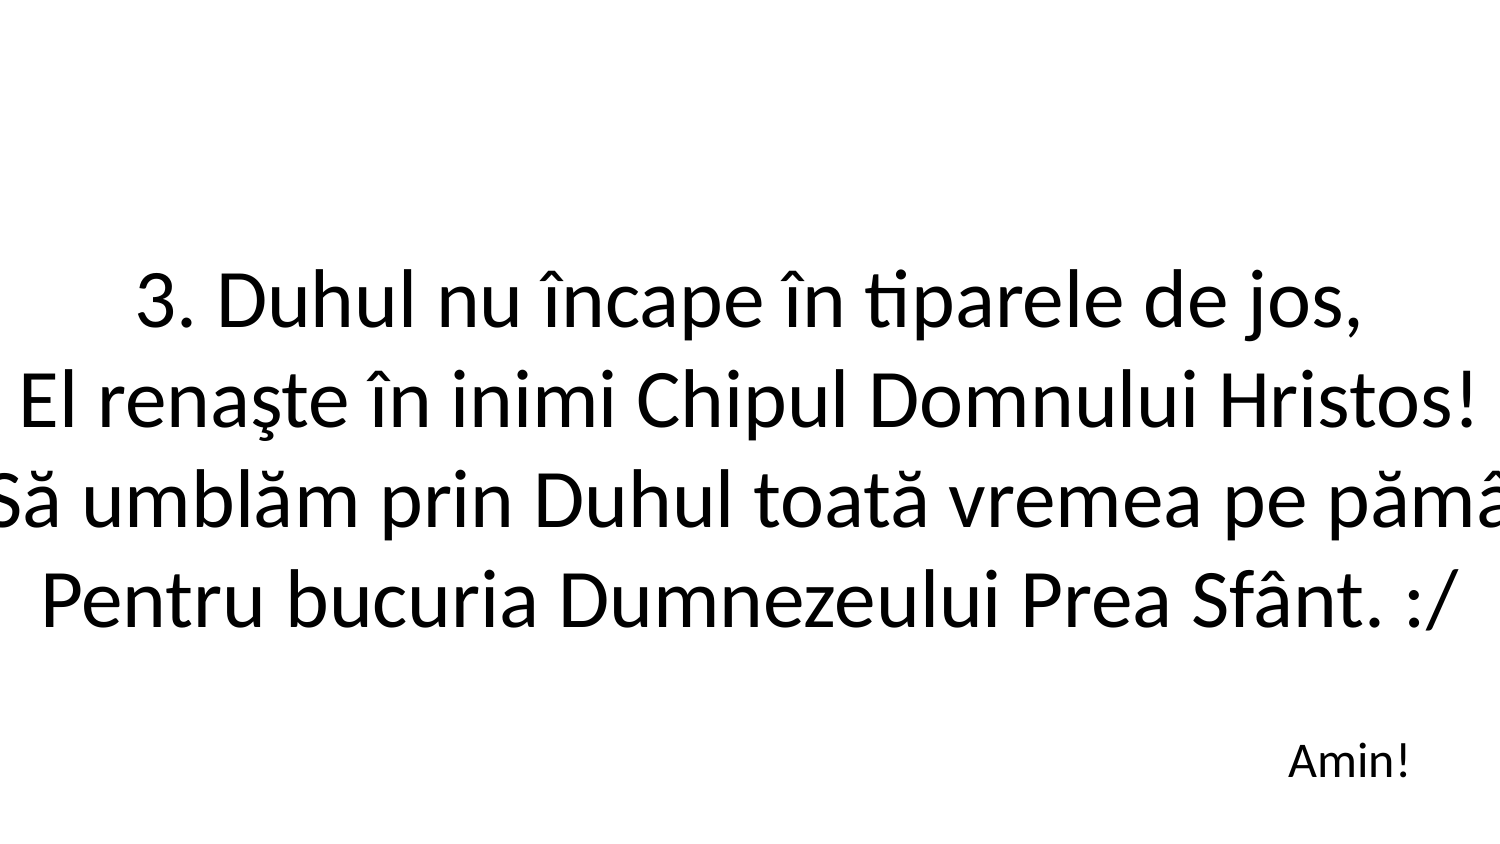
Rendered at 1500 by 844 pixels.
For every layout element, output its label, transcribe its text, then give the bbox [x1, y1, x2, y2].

text_box Amin! [1273, 674, 1427, 795]
text_box 3. Duhul nu încape în tiparele de jos, El renaşte în inimi Chipul Domnului Hristos! /: Să umblăm prin Duhul toată vremea pe pământ Pentru bucuria Dumnezeului Prea Sfânt. :/ [0, 192, 1500, 652]
